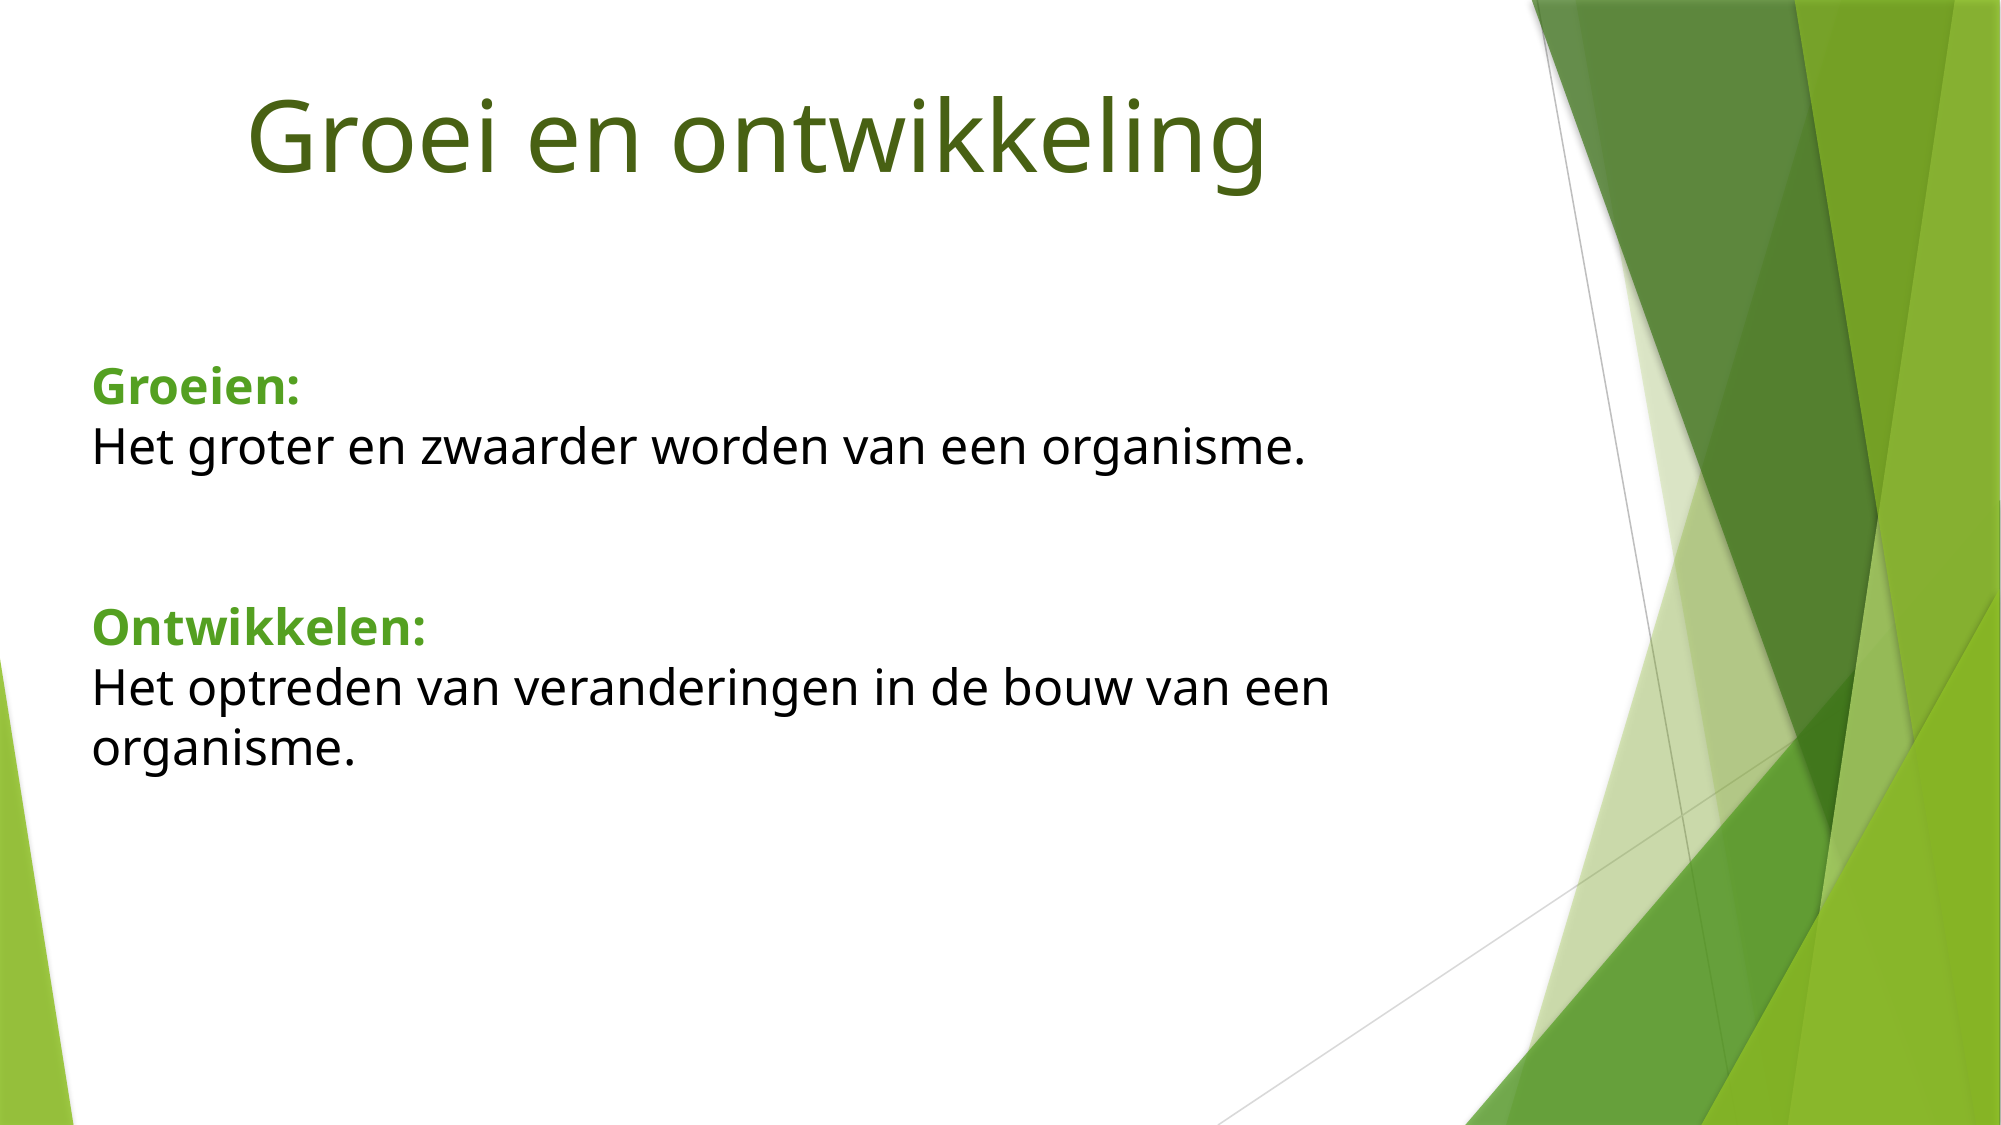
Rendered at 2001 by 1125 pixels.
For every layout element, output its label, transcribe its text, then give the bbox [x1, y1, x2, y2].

text_box Groei en ontwikkeling [230, 65, 1722, 200]
text_box Groeien: Het groter en zwaarder worden van een organisme. Ontwikkelen: Het optreden van veranderingen in de bouw van een organisme. [76, 347, 1567, 783]
